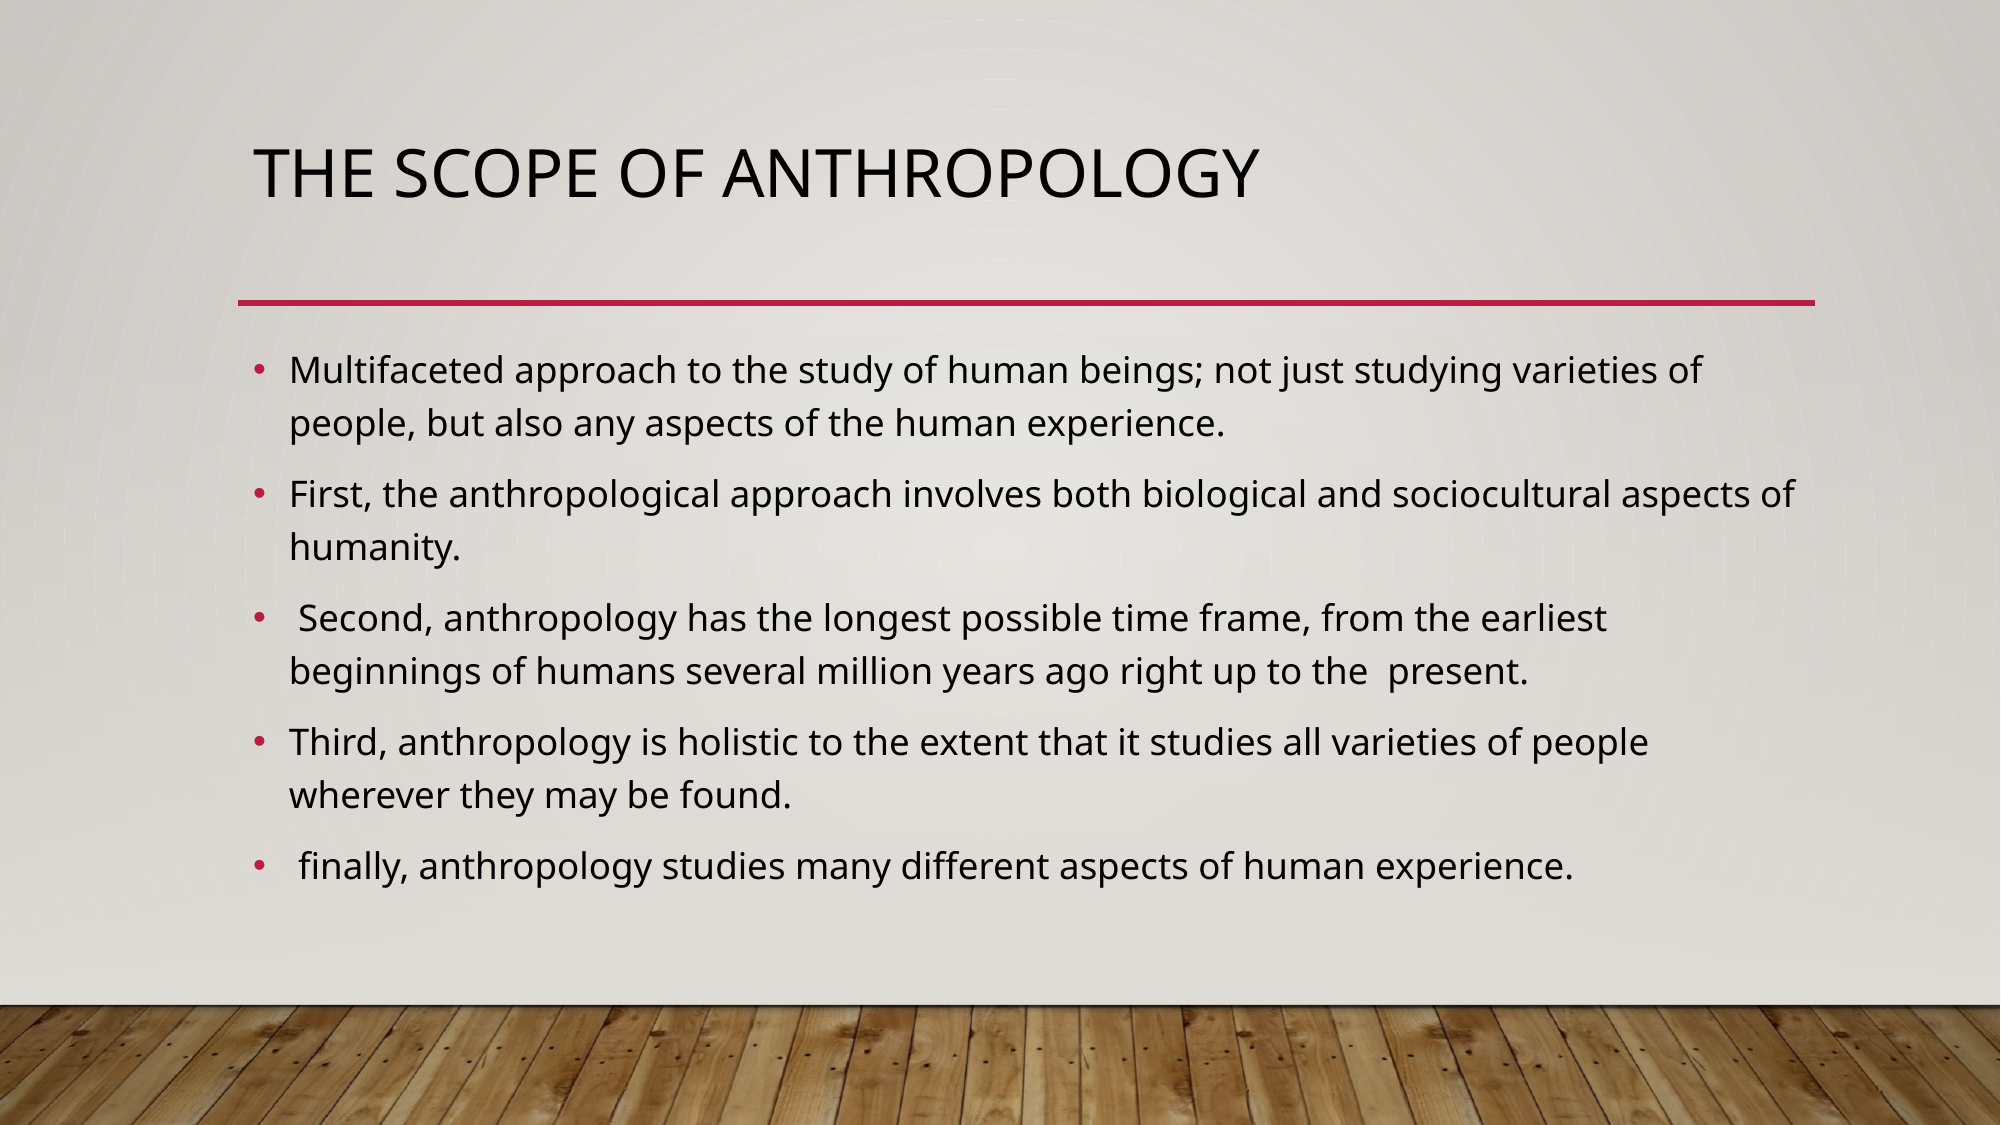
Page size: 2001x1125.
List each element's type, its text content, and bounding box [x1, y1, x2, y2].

title The Scope of Anthropology [238, 131, 1814, 305]
picture [0, 1005, 2000, 1125]
list Multifaceted approach to the study of human beings; not just studying varieties of people, but also any aspects of the human experience. First, the anthropological approach involves both biological and sociocultural aspects of humanity. Second, anthropology has the longest possible time frame, from the earliest beginnings of humans several million years ago right up to the present. Third, anthropology is holistic to the extent that it studies all varieties of people wherever they may be found. finally, anthropology studies many different aspects of human experience. [238, 330, 1814, 897]
